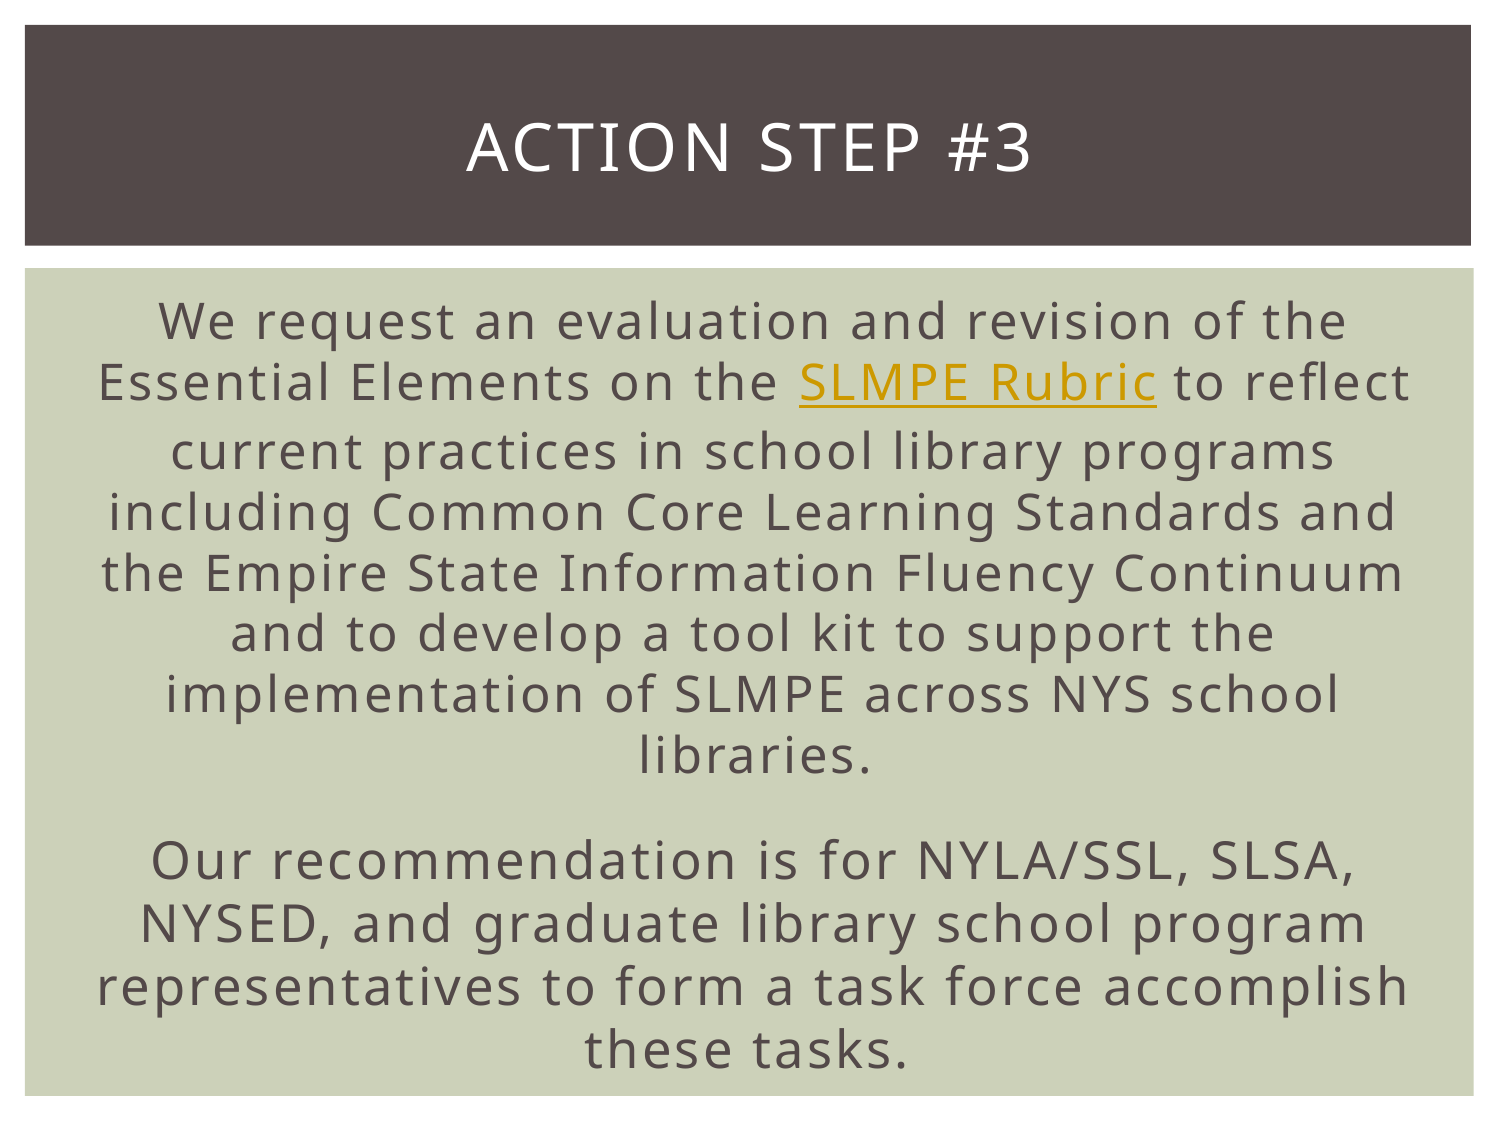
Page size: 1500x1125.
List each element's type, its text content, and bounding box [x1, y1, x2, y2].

list We request an evaluation and revision of the Essential Elements on the SLMPE Rubric to reflect current practices in school library programs including Common Core Learning Standards and the Empire State Information Fluency Continuum and to develop a tool kit to support the implementation of SLMPE across NYS school libraries. Our recommendation is for NYLA/SSL, SLSA, NYSED, and graduate library school program representatives to form a task force accomplish these tasks. [62, 281, 1442, 1089]
title Action Step #3 [62, 58, 1438, 232]
